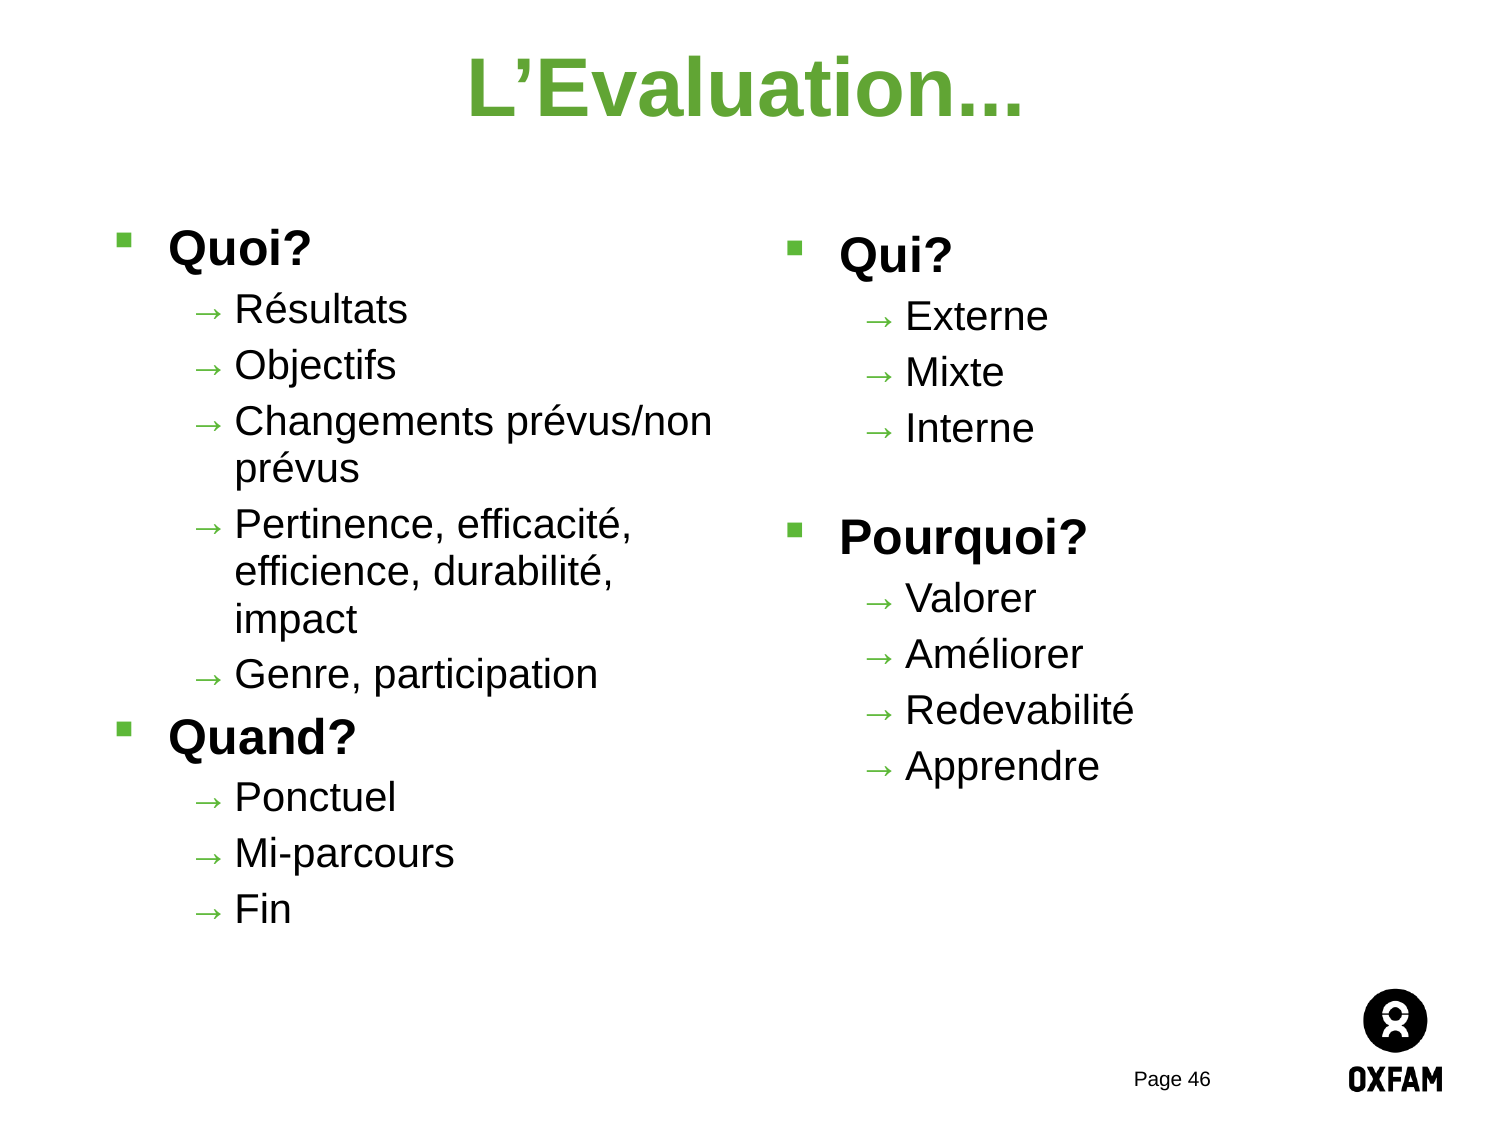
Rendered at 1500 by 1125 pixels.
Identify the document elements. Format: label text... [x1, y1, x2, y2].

title L’Evaluation... [22, 33, 1471, 140]
picture [1345, 985, 1445, 1095]
text_box Qui? Externe Mixte Interne Pourquoi? Valorer Améliorer Redevabilité Apprendre [768, 220, 1400, 976]
text_box Quoi? Résultats Objectifs Changements prévus/non prévus Pertinence, efficacité, efficience, durabilité, impact Genre, participation Quand? Ponctuel Mi-parcours Fin [112, 220, 744, 976]
